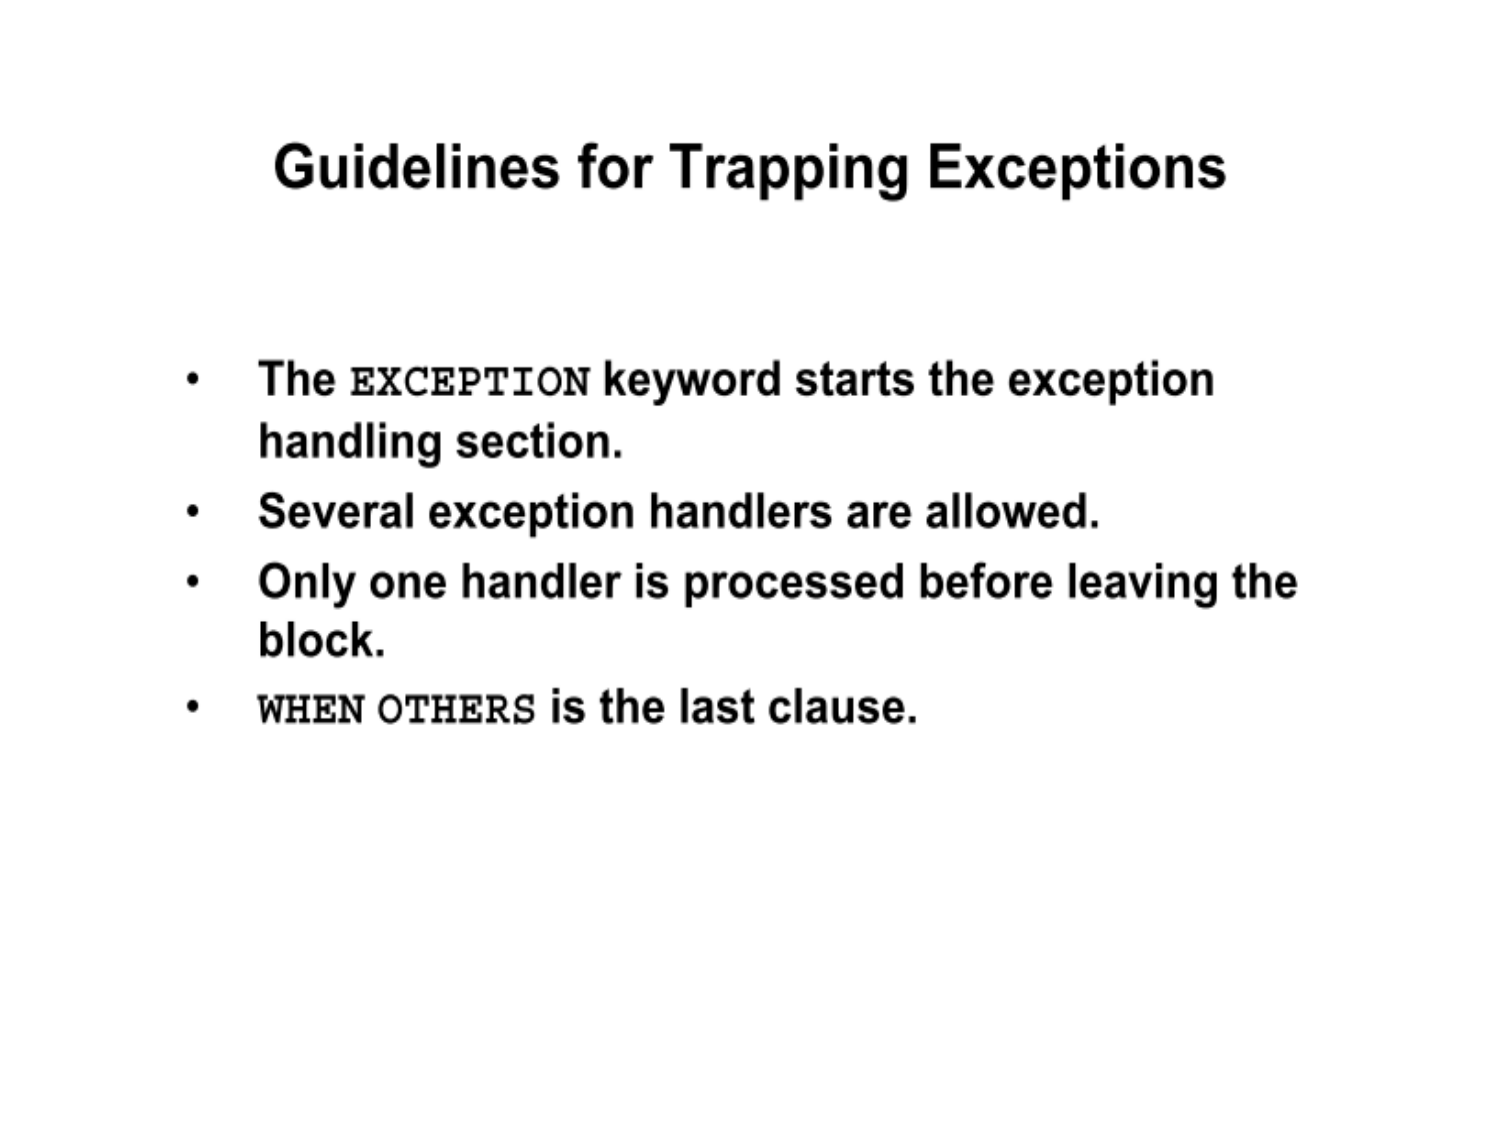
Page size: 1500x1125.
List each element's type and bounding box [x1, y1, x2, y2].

list [37, 49, 1463, 1088]
